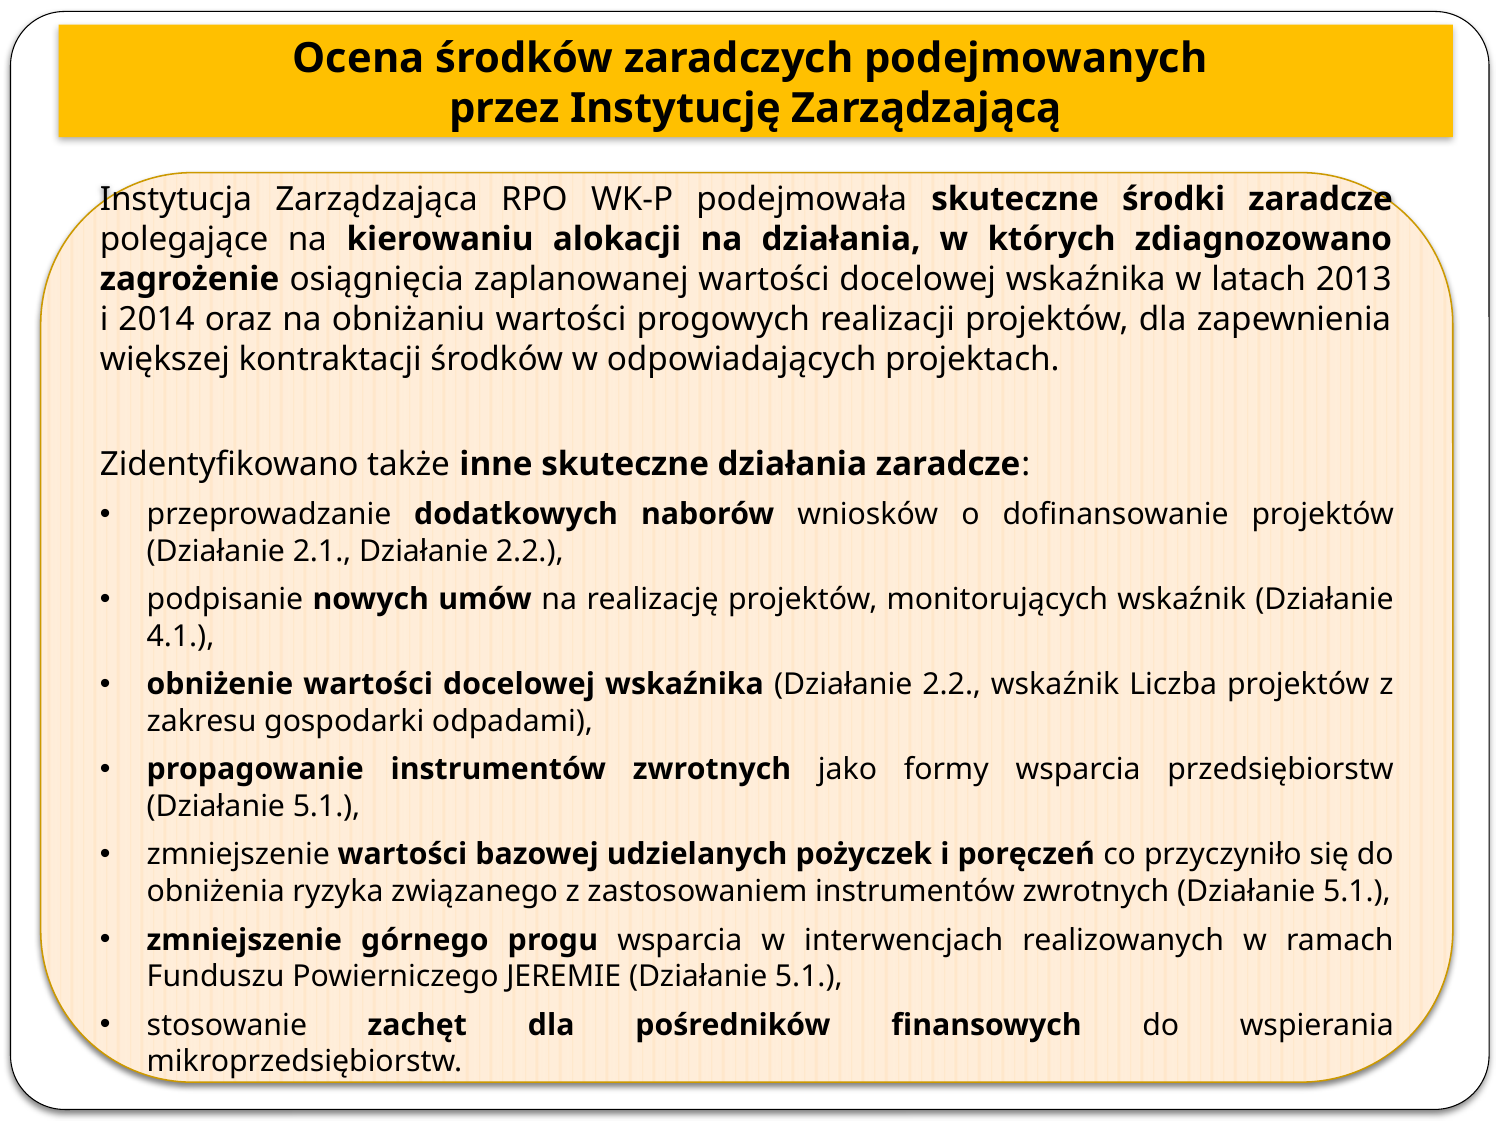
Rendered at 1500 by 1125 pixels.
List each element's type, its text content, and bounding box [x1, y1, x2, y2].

text_box Instytucja Zarządzająca RPO WK-P podejmowała skuteczne środki zaradcze polegające na kierowaniu alokacji na działania, w których zdiagnozowano zagrożenie osiągnięcia zaplanowanej wartości docelowej wskaźnika w latach 2013 i 2014 oraz na obniżaniu wartości progowych realizacji projektów, dla zapewnienia większej kontraktacji środków w odpowiadających projektach. Zidentyfikowano także inne skuteczne działania zaradcze: przeprowadzanie dodatkowych naborów wniosków o dofinansowanie projektów (Działanie 2.1., Działanie 2.2.), podpisanie nowych umów na realizację projektów, monitorujących wskaźnik (Działanie 4.1.), obniżenie wartości docelowej wskaźnika (Działanie 2.2., wskaźnik Liczba projektów z zakresu gospodarki odpadami), propagowanie instrumentów zwrotnych jako formy wsparcia przedsiębiorstw (Działanie 5.1.), zmniejszenie wartości bazowej udzielanych pożyczek i poręczeń co przyczyniło się do obniżenia ryzyka związanego z zastosowaniem instrumentów zwrotnych (Działanie 5.1.), zmniejszenie górnego progu wsparcia w interwencjach realizowanych w ramach Funduszu Powierniczego JEREMIE (Działanie 5.1.), stosowanie zachęt dla pośredników finansowych do wspierania mikroprzedsiębiorstw. [39, 171, 1454, 1083]
text_box Ocena środków zaradczych podejmowanych przez Instytucję Zarządzającą [58, 24, 1453, 138]
text_box [374, 282, 1125, 342]
